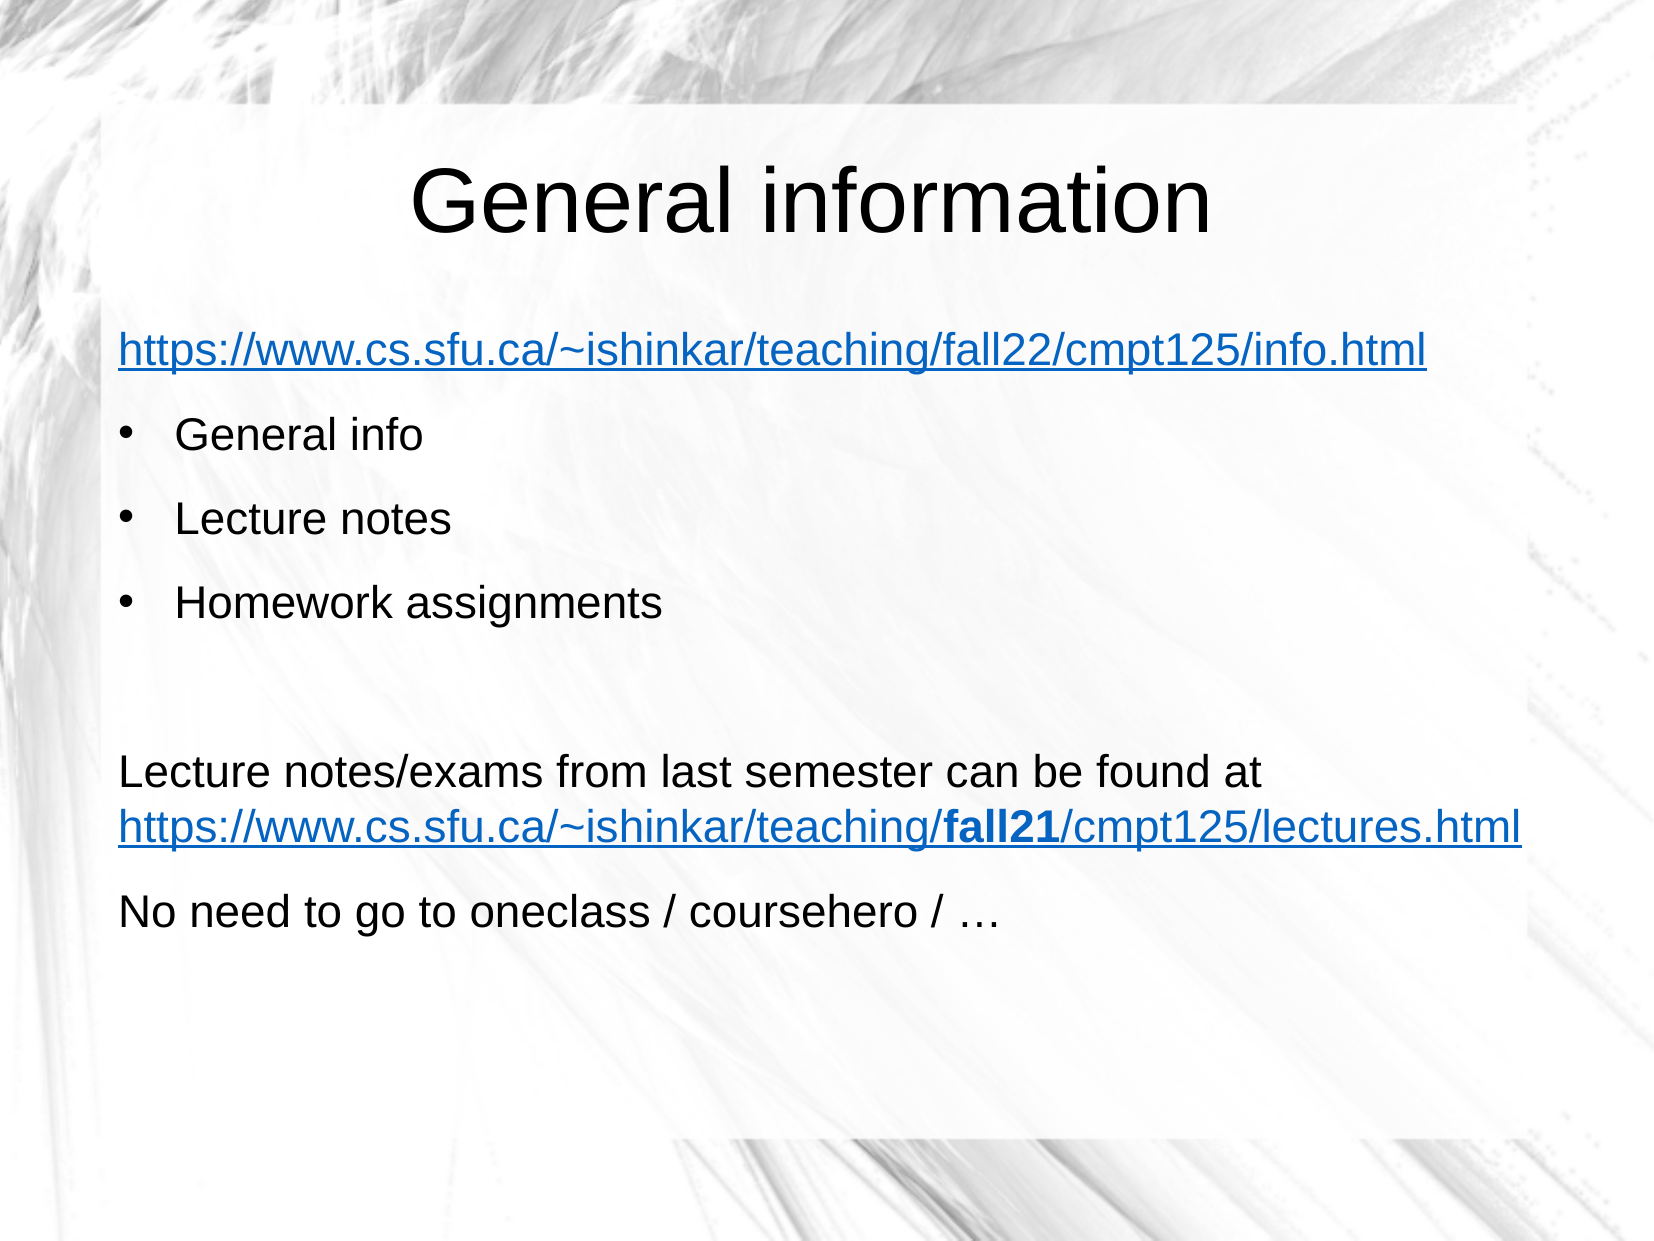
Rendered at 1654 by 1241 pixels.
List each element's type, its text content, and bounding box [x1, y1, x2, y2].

list https://www.cs.sfu.ca/~ishinkar/teaching/fall22/cmpt125/info.html General info Lecture notes Homework assignments Lecture notes/exams from last semester can be found at https://www.cs.sfu.ca/~ishinkar/teaching/fall21/cmpt125/lectures.html No need to go to oneclass / coursehero / … [118, 319, 1571, 1149]
picture [0, 0, 1654, 1241]
title General information [118, 112, 1506, 281]
